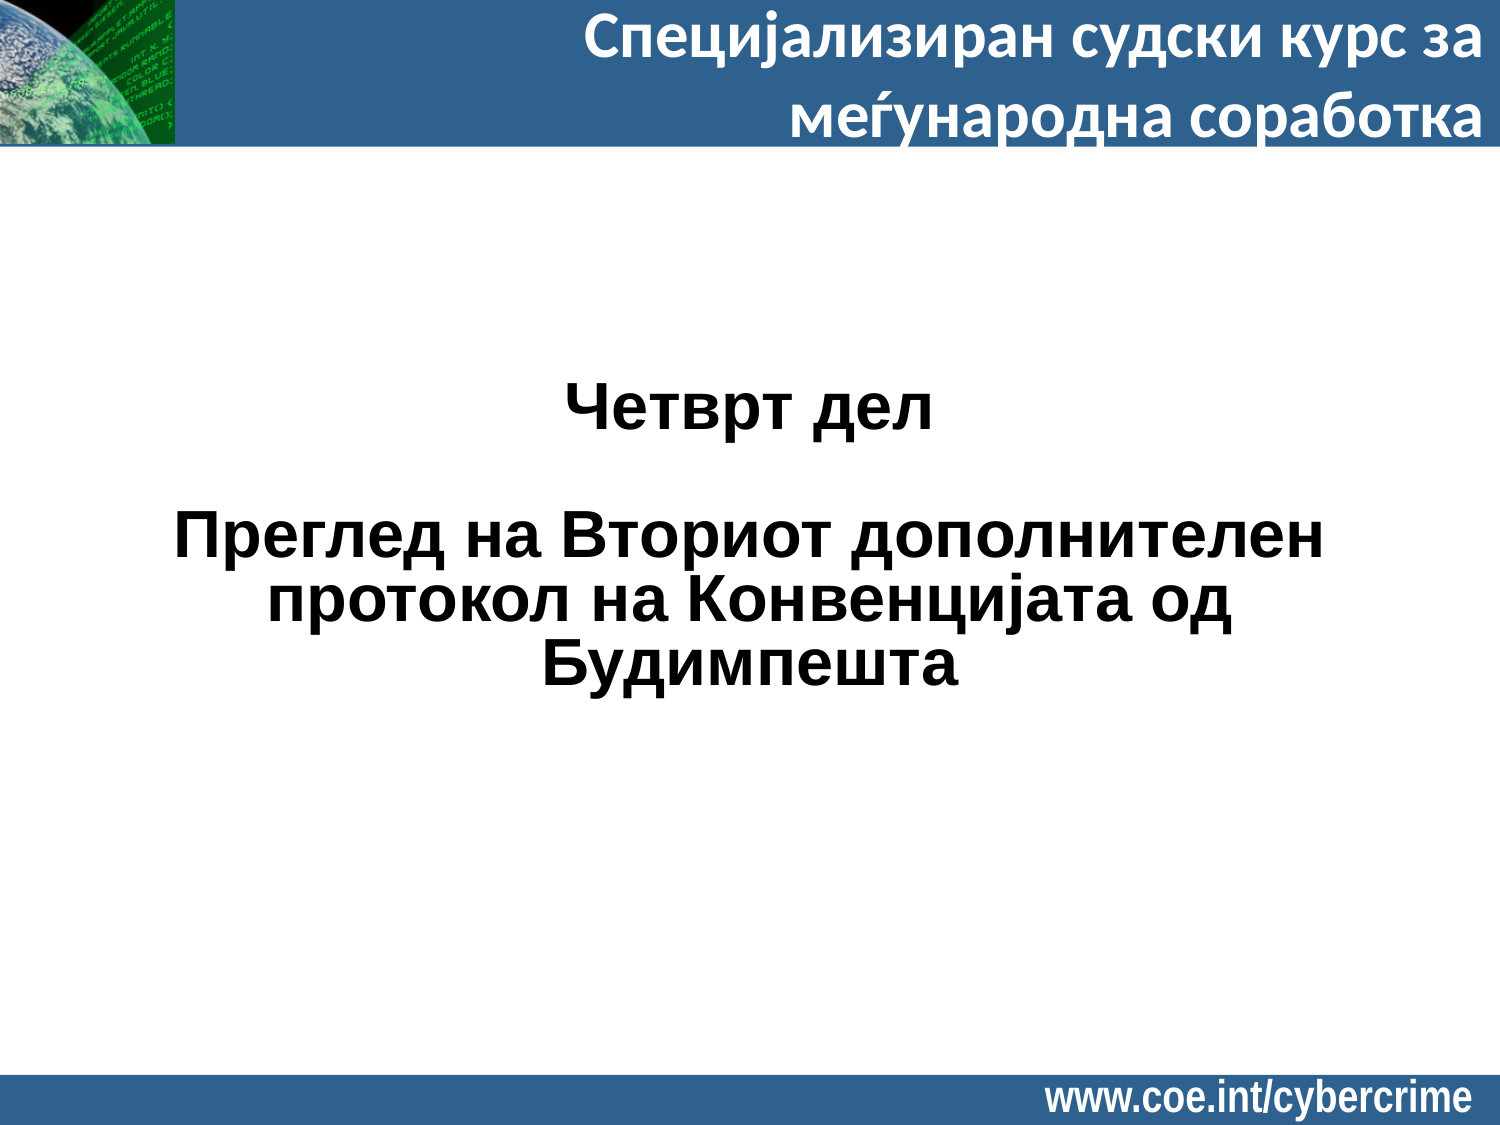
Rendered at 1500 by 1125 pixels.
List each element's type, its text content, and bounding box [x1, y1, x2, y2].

text_box Четврт дел Преглед на Вториот дополнителен протокол на Конвенцијата од Будимпешта [50, 371, 1450, 706]
picture [0, 0, 175, 144]
text_box www.coe.int/cybercrime [1030, 1059, 1500, 1125]
text_box [0, 1073, 1030, 1125]
text_box Специјализиран судски курс за меѓународна соработка [177, 0, 1500, 149]
